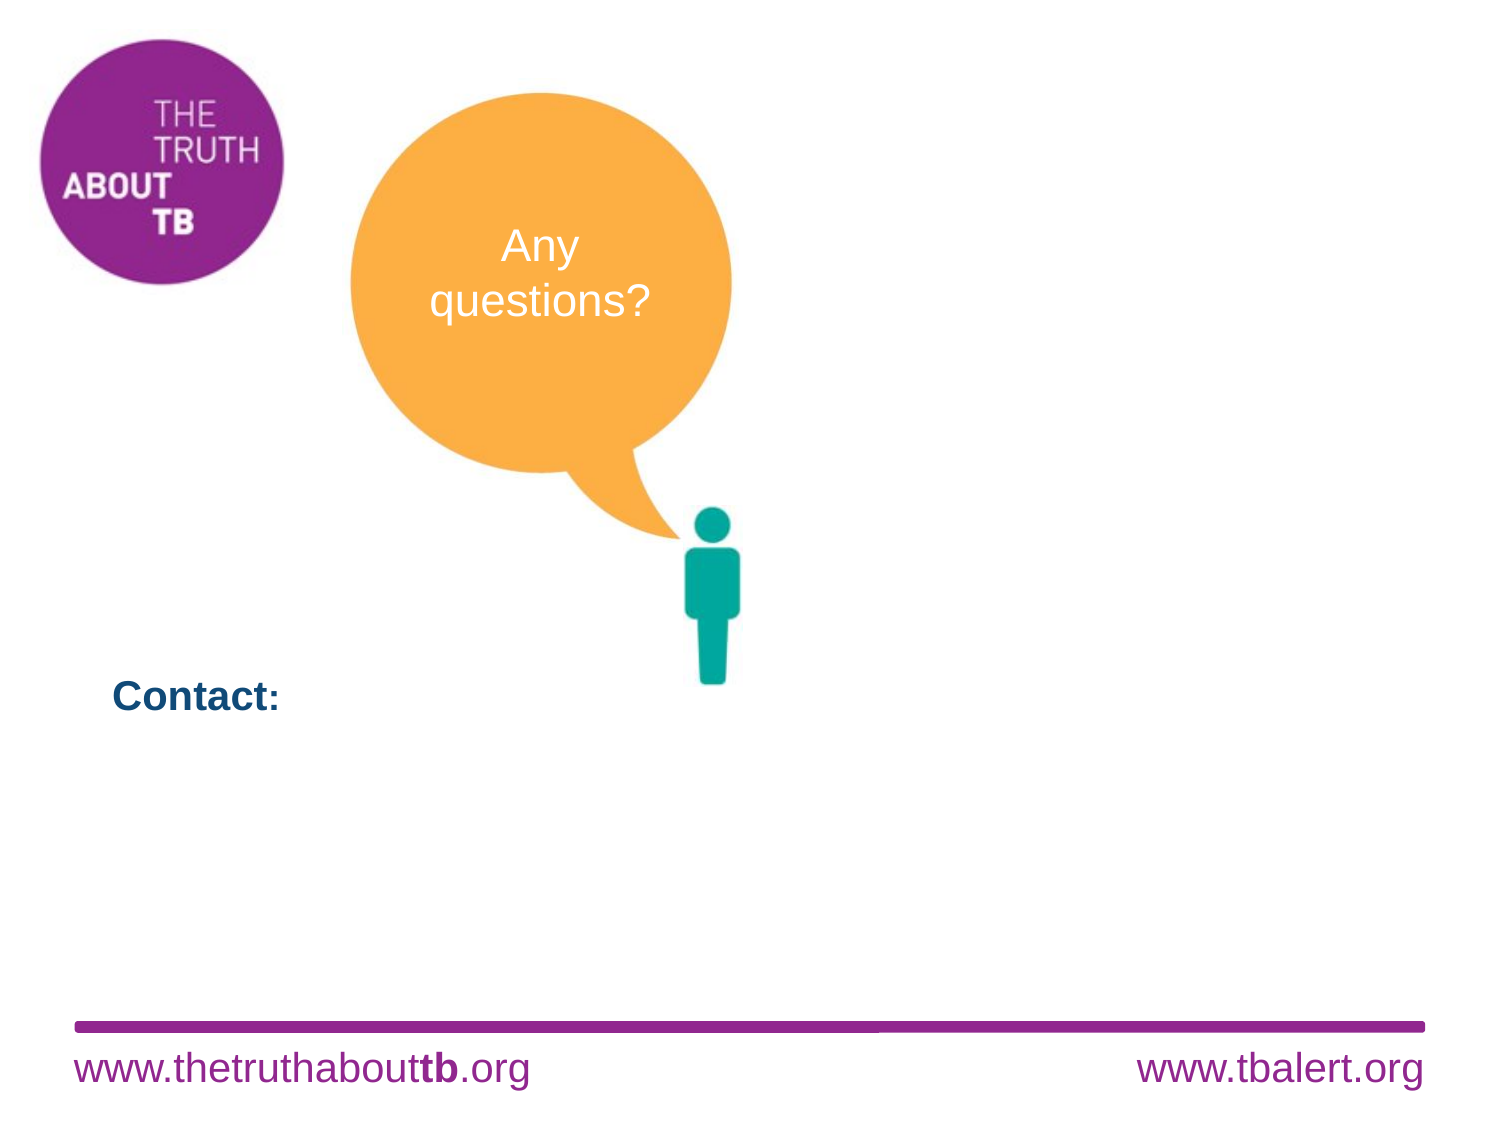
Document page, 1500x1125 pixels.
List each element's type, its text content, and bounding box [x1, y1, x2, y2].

text_box Contact: [97, 661, 1350, 772]
picture [29, 29, 295, 295]
picture [342, 77, 743, 688]
